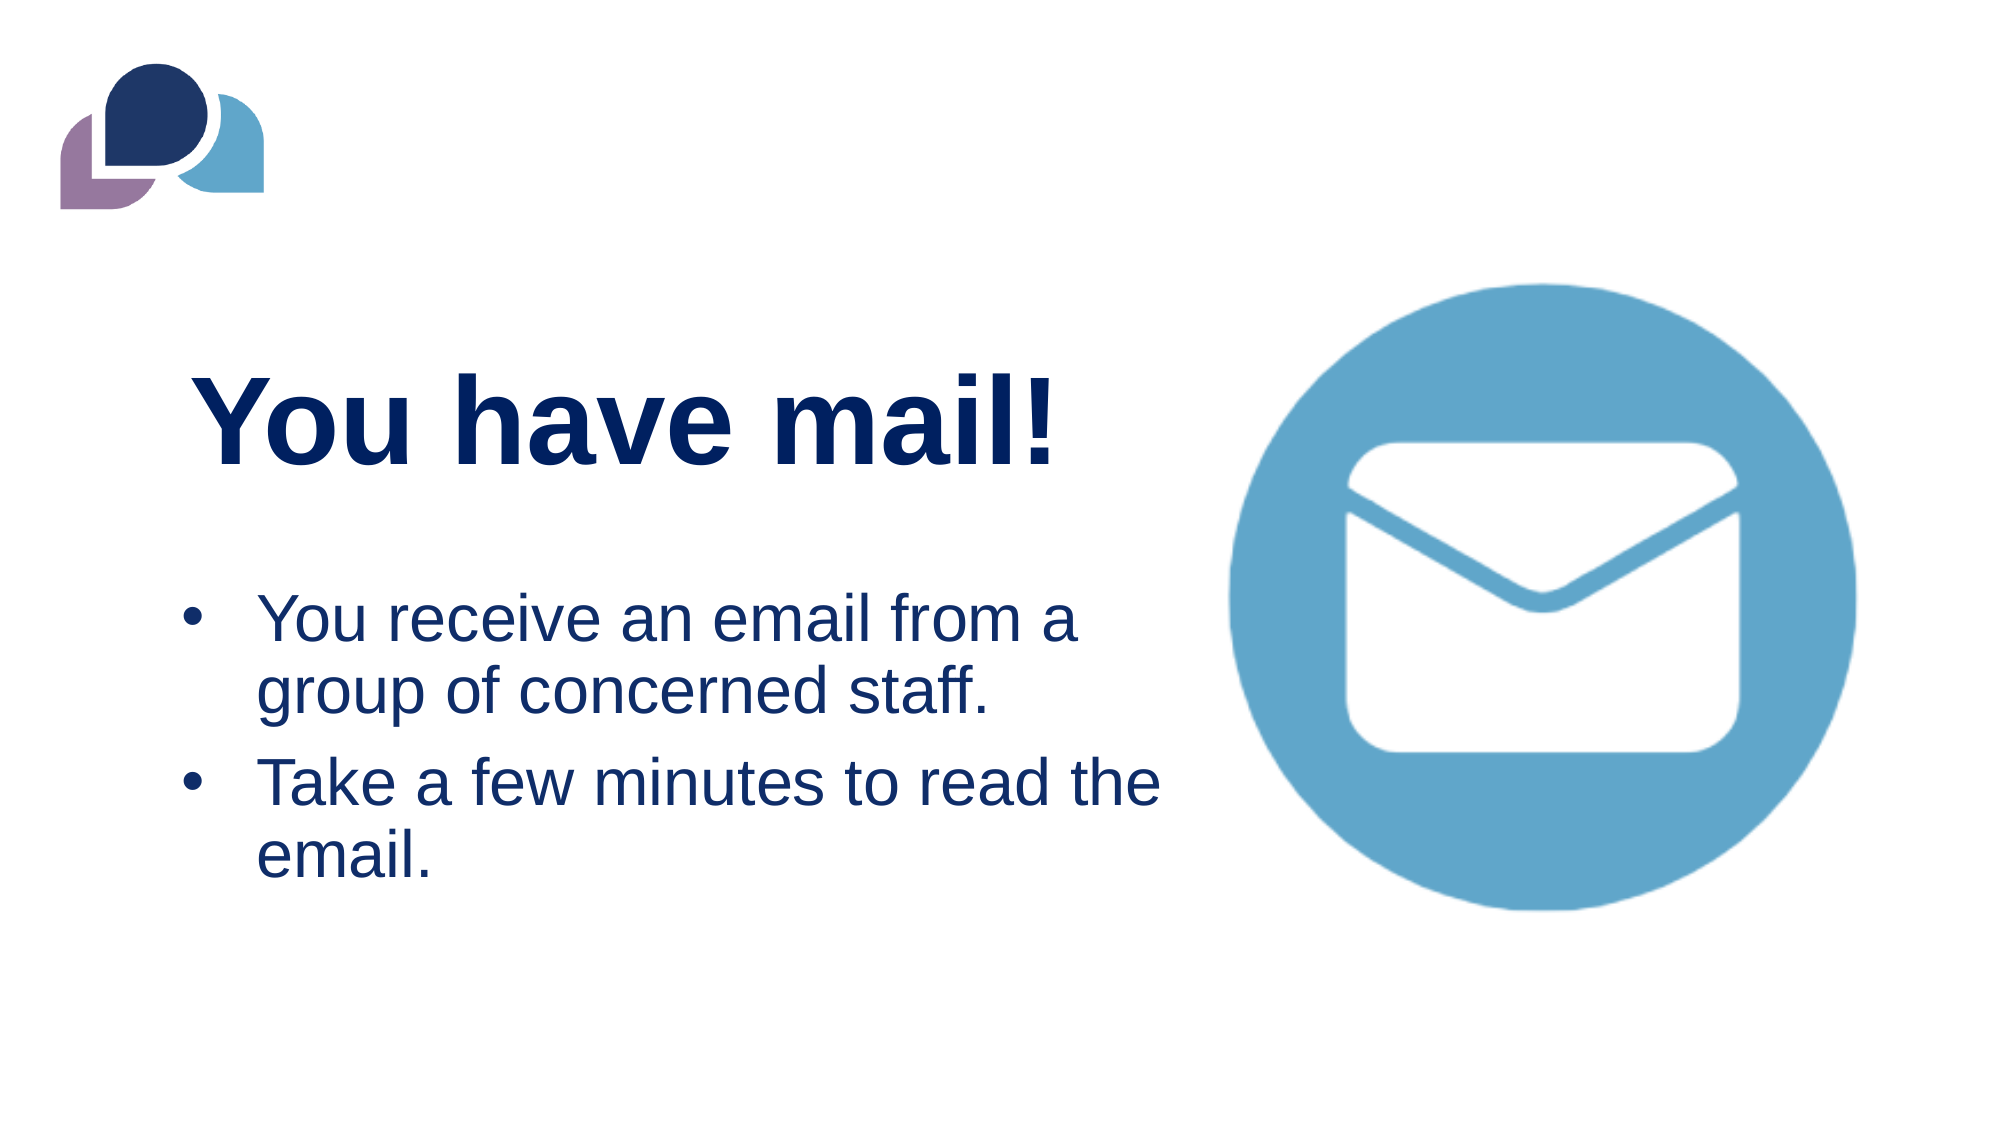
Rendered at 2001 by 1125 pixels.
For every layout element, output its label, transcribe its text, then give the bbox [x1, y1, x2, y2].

subtitle You receive an email from a group of concerned staff. Take a few minutes to read the email. [166, 394, 1256, 995]
picture [1176, 247, 1955, 968]
picture [58, 54, 268, 222]
title You have mail! [100, 289, 1152, 499]
